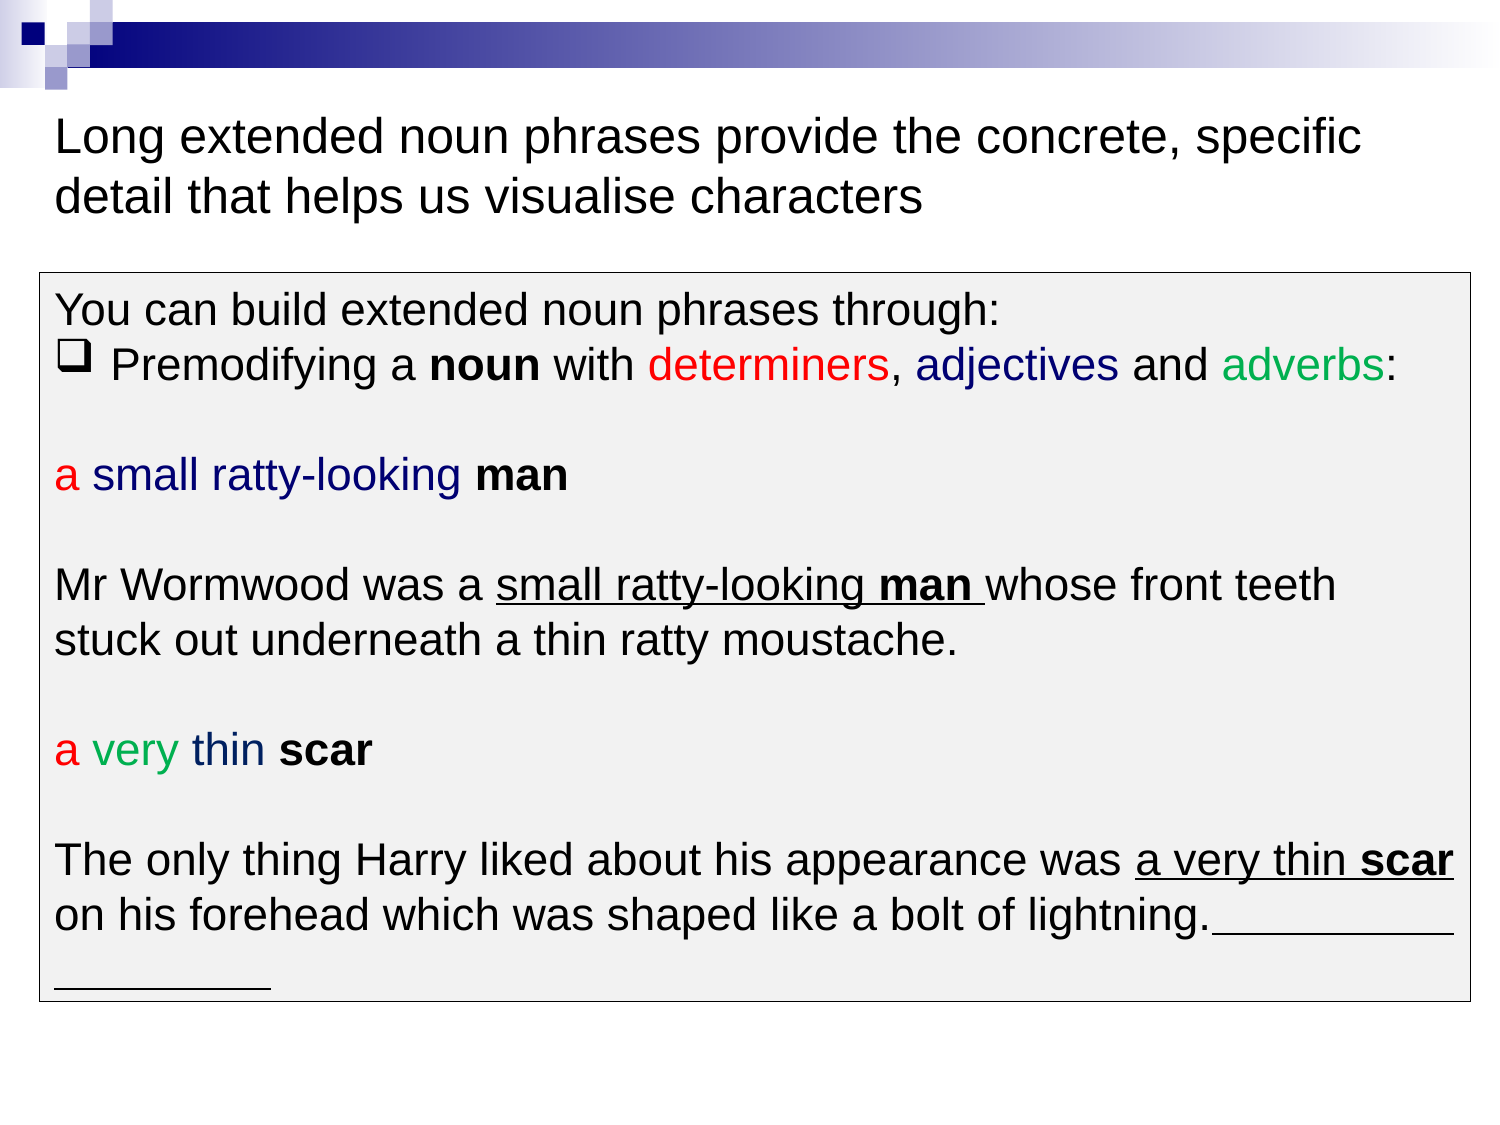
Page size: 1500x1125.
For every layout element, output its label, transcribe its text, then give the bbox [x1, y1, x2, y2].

title Long extended noun phrases provide the concrete, specific detail that helps us visualise characters [39, 80, 1471, 248]
text_box You can build extended noun phrases through: Premodifying a noun with determiners, adjectives and adverbs: a small ratty-looking man Mr Wormwood was a small ratty-looking man whose front teeth stuck out underneath a thin ratty moustache. a very thin scar The only thing Harry liked about his appearance was a very thin scar on his forehead which was shaped like a bolt of lightning. [39, 272, 1471, 1002]
